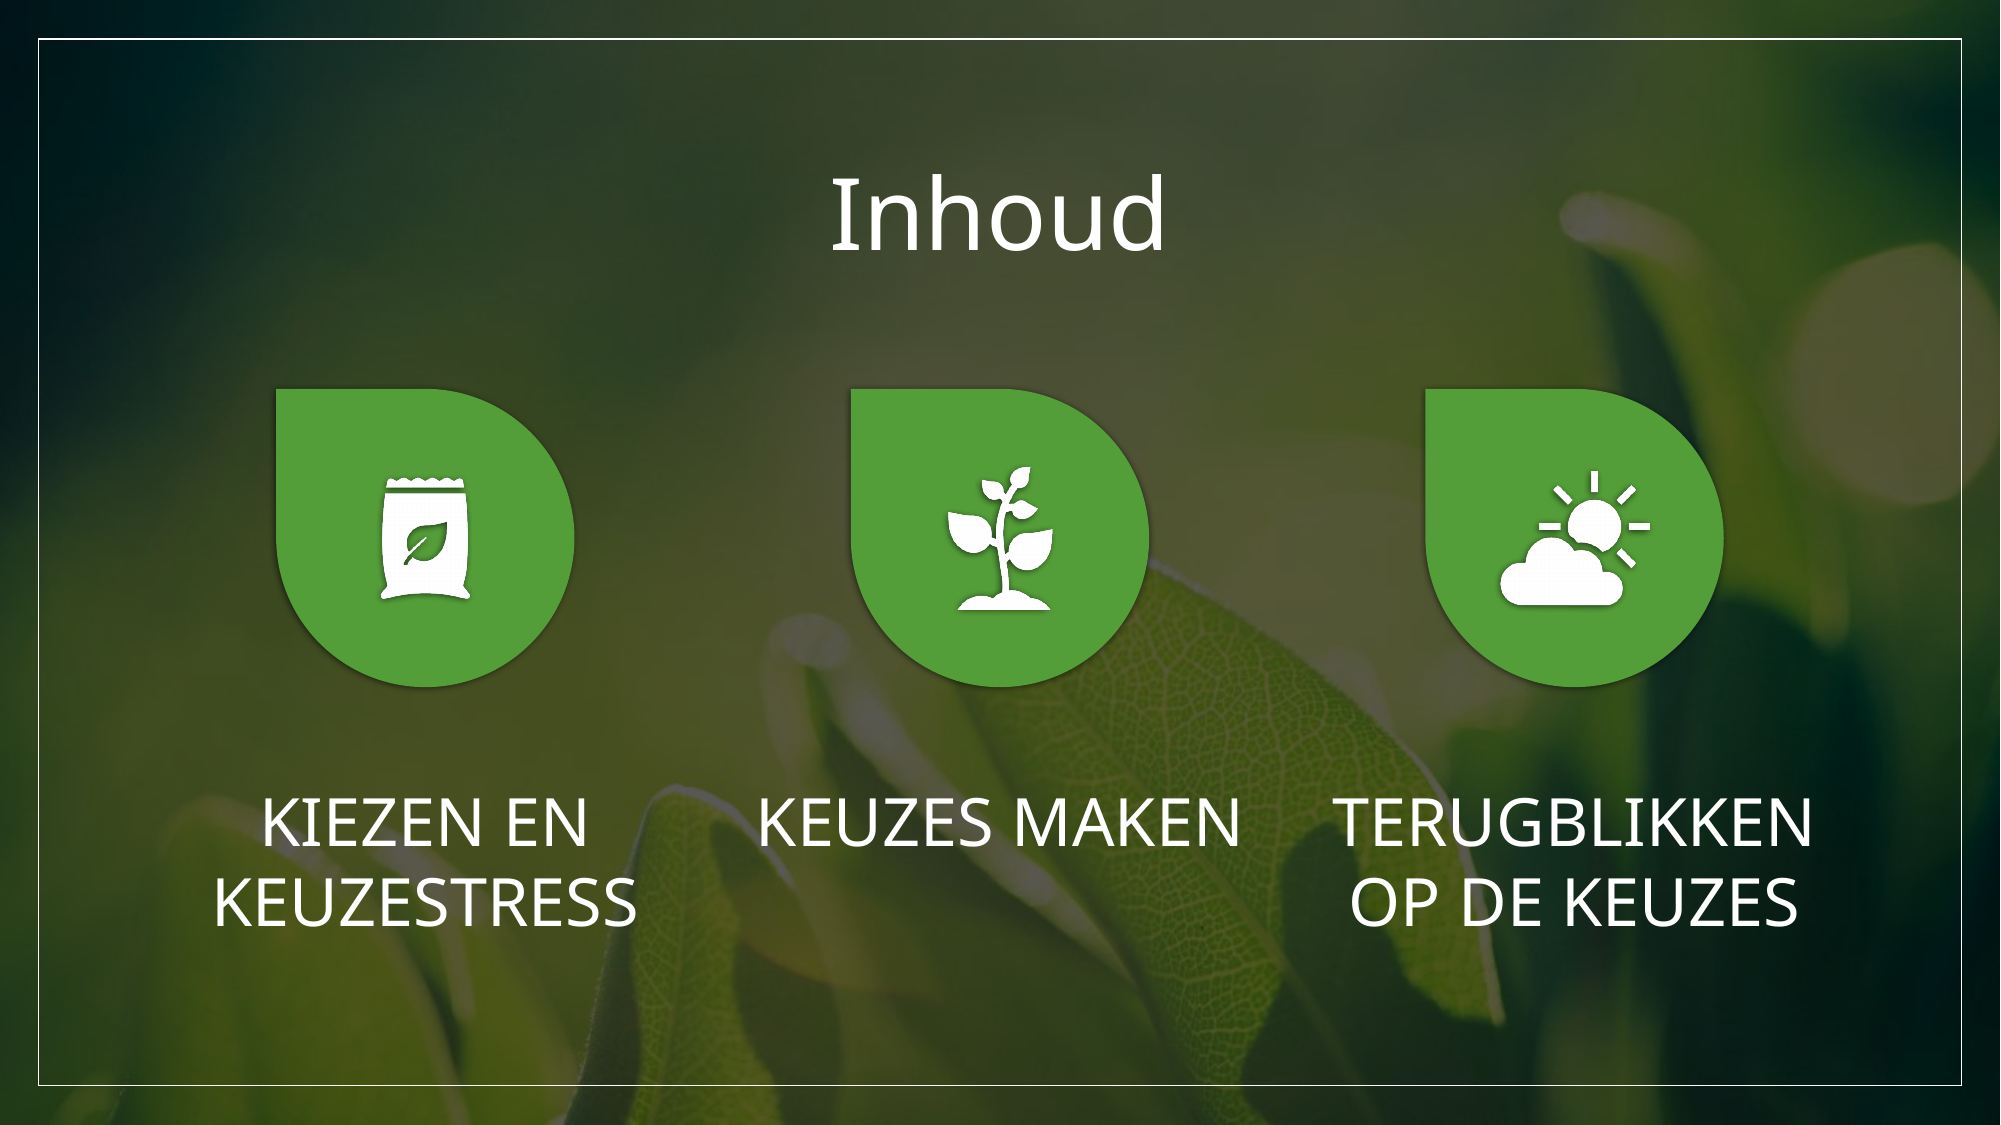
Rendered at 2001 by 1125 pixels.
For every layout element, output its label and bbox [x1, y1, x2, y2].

picture [0, 0, 2000, 1125]
list [174, 344, 1825, 990]
